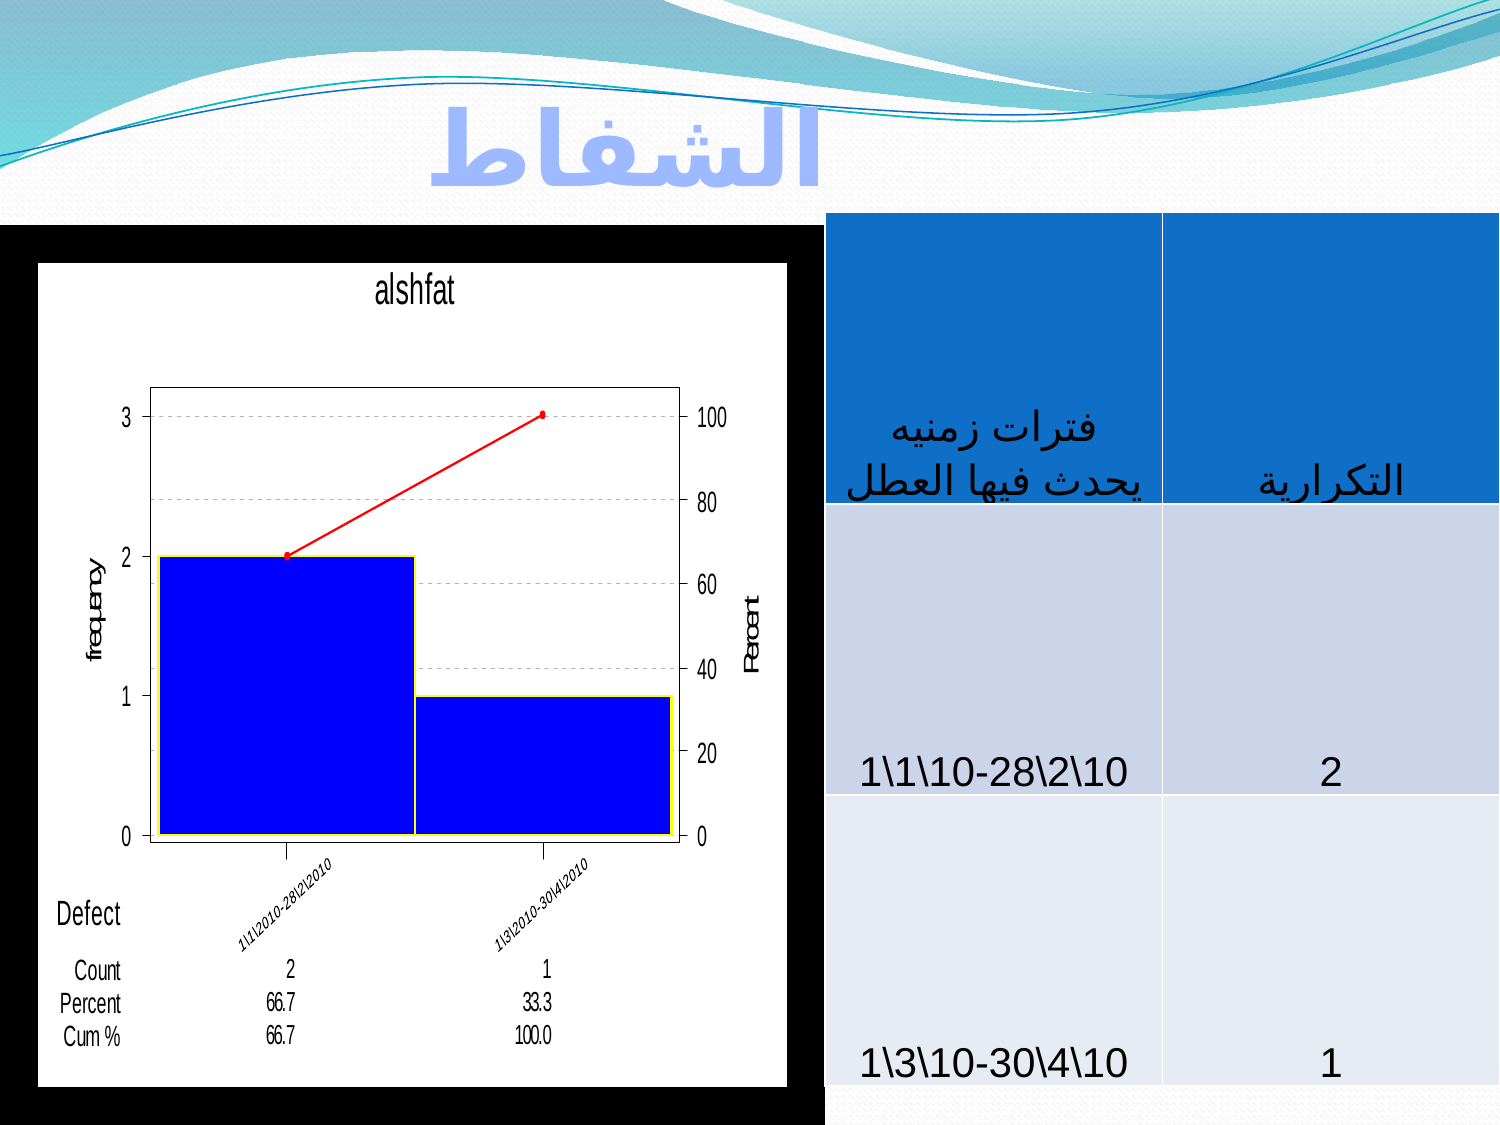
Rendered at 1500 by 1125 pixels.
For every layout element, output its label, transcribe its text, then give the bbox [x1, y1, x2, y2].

table_cell 1 [1163, 796, 1499, 1085]
text_box الشفاط [152, 0, 1100, 340]
table_cell 2 [1163, 505, 1499, 794]
table_header التكرارية [1163, 213, 1499, 503]
table_header فترات زمنيه يحدث فيها العطل [826, 213, 1162, 503]
table_cell 1\1\10-28\2\10 [826, 505, 1162, 794]
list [37, 262, 788, 1088]
title [1100, 87, 1425, 212]
table_cell 1\3\10-30\4\10 [826, 796, 1162, 1085]
title [75, 87, 152, 224]
